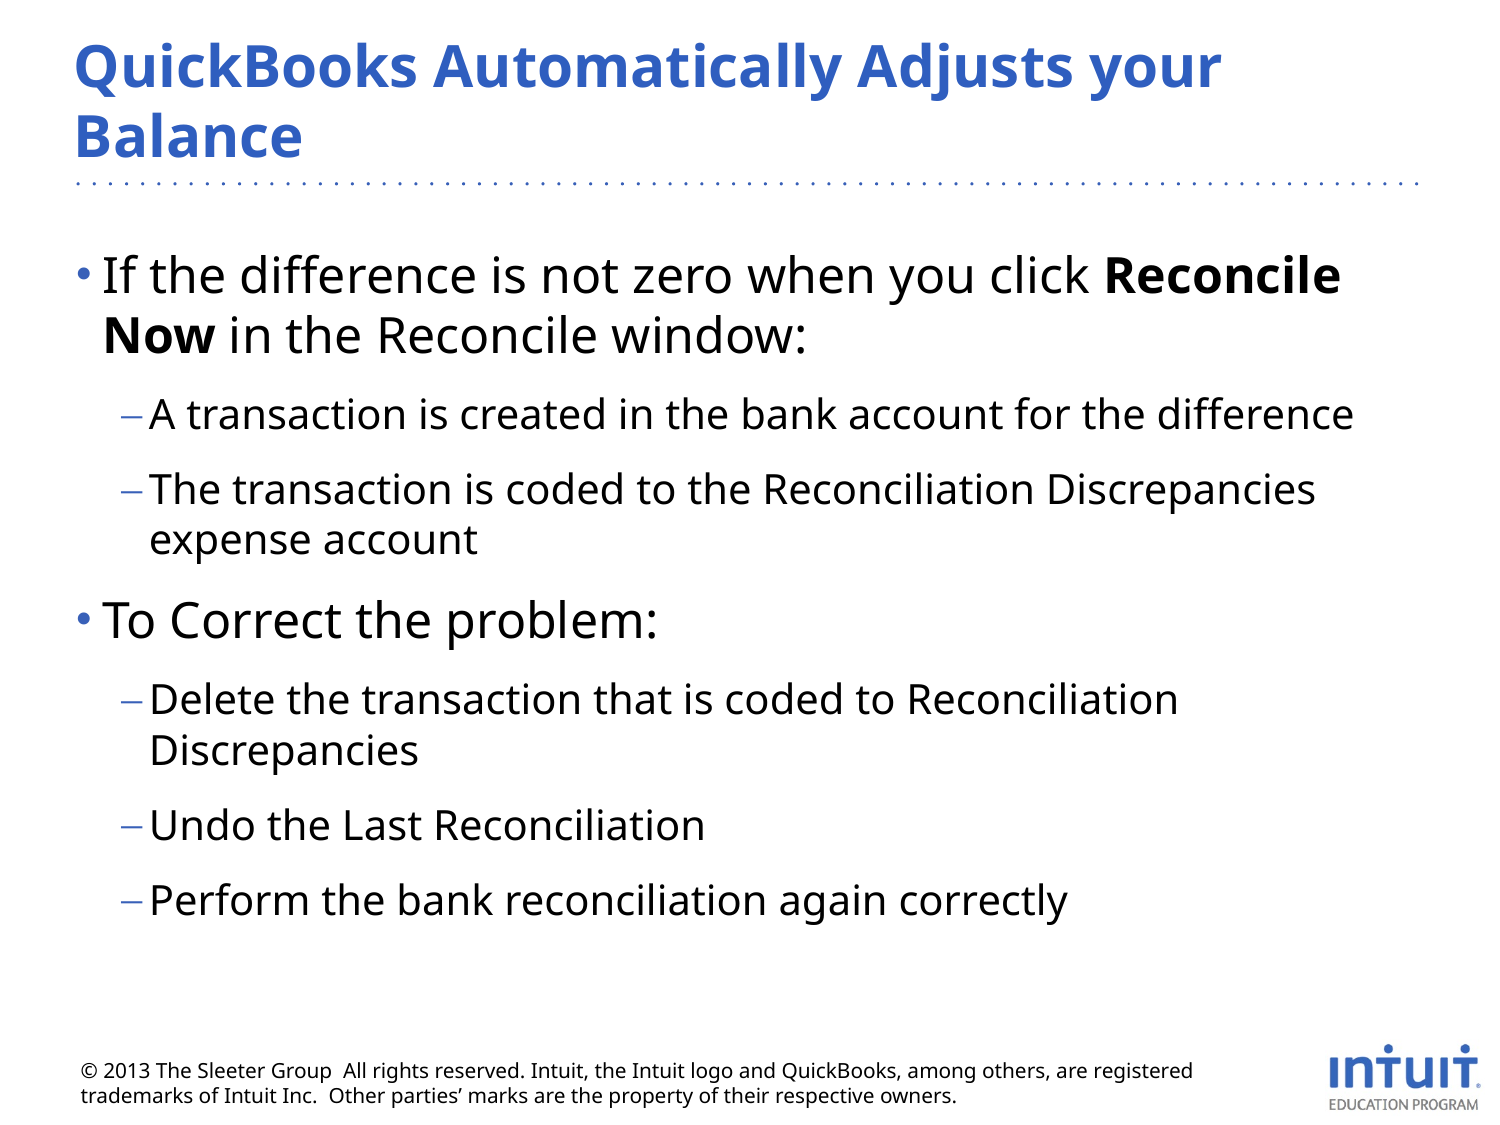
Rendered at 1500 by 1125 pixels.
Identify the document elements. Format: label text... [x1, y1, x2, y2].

title QuickBooks Automatically Adjusts your Balance [73, 62, 1424, 169]
picture [1325, 1039, 1485, 1116]
list If the difference is not zero when you click Reconcile Now in the Reconcile window: A transaction is created in the bank account for the difference The transaction is coded to the Reconciliation Discrepancies expense account To Correct the problem: Delete the transaction that is coded to Reconciliation Discrepancies Undo the Last Reconciliation Perform the bank reconciliation again correctly [75, 235, 1424, 1012]
